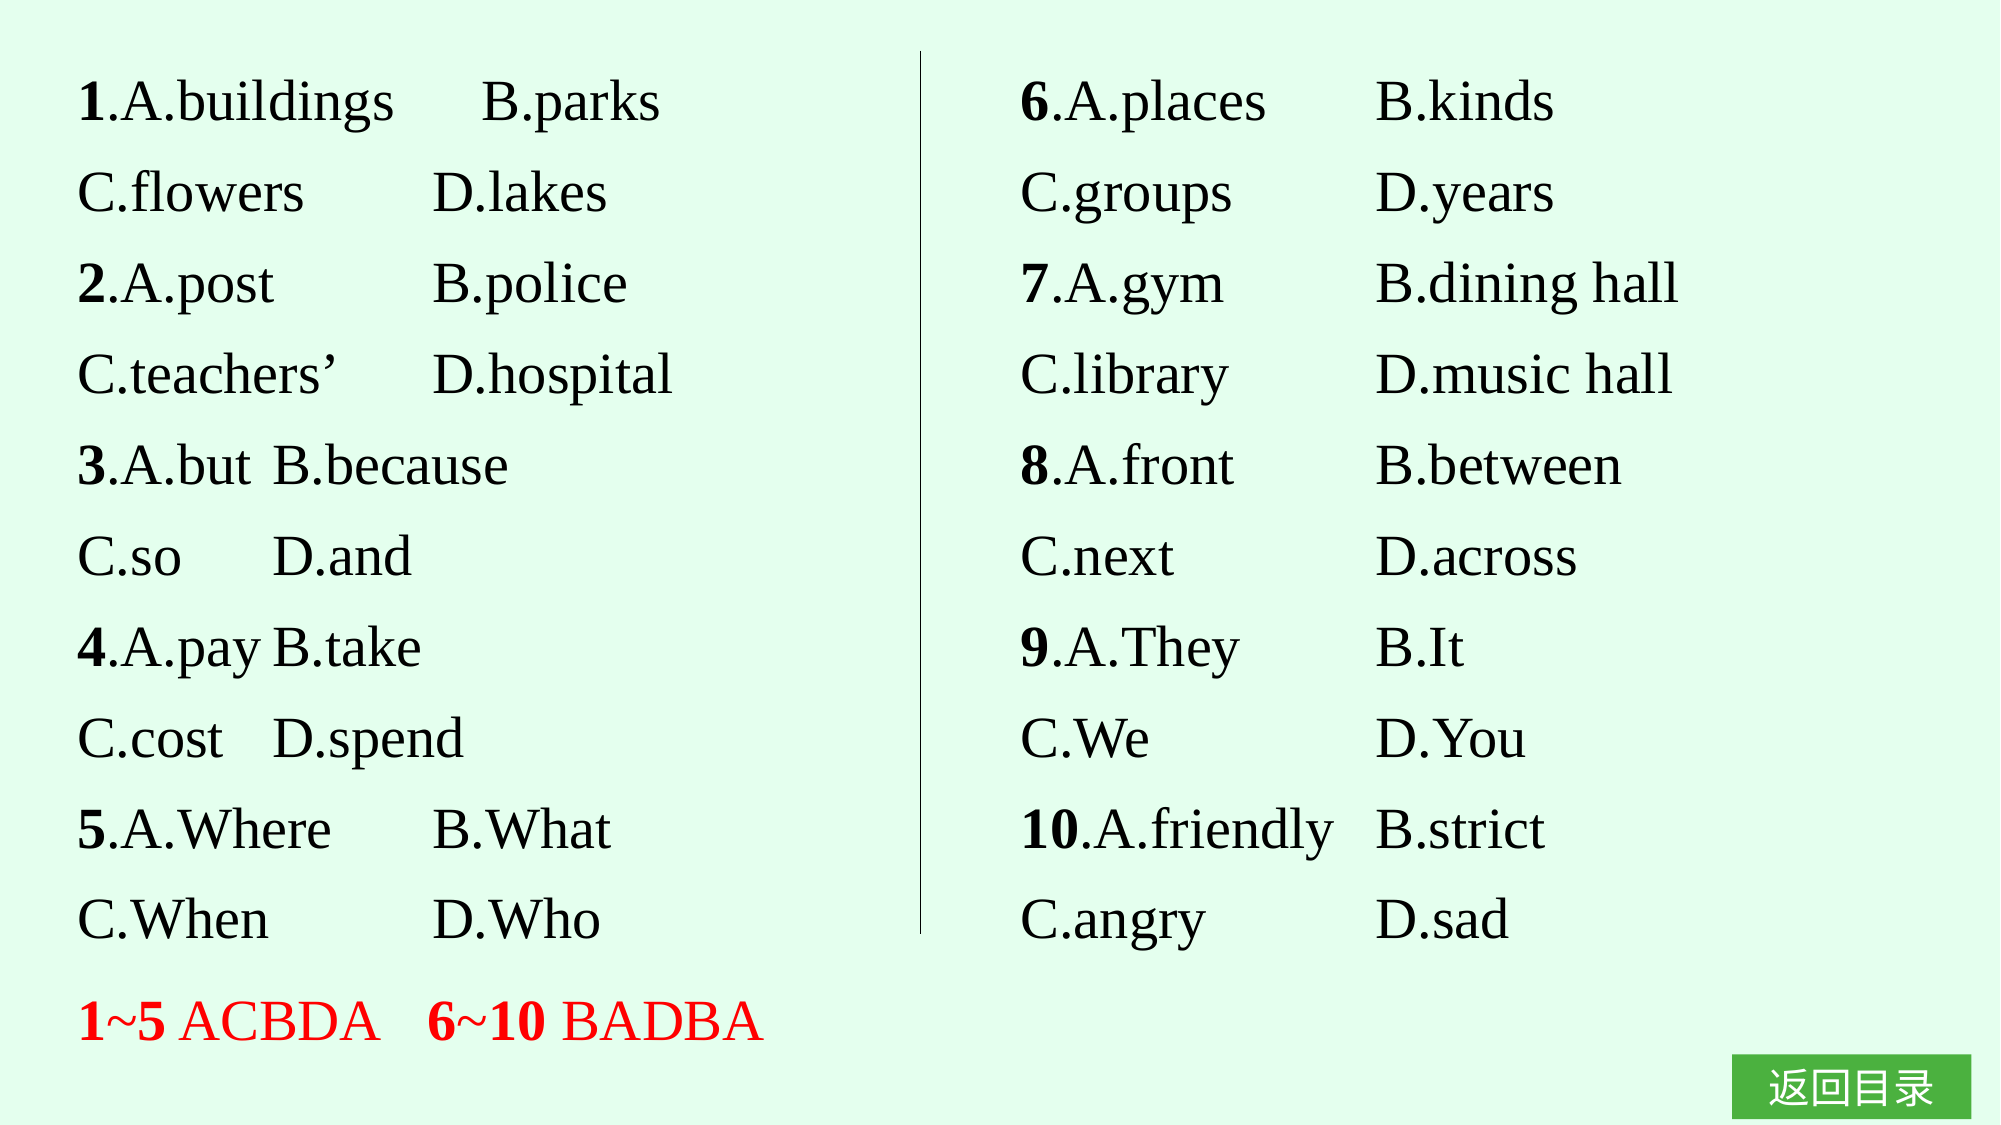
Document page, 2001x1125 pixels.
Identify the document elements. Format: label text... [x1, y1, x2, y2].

text_box 6.A.places B.kinds C.groups D.years 7.A.gym B.dining hall C.library D.music hall 8.A.front B.between C.next D.across 9.A.They B.It C.We D.You 10.A.friendly B.strict C.angry D.sad [1006, 33, 1938, 954]
text_box 1~5 ACBDA 6~10 BADBA [62, 954, 1938, 1060]
text_box 1.A.buildings B.parks C.flowers D.lakes 2.A.post B.police C.teachers’ D.hospital 3.A.but B.because C.so D.and 4.A.pay B.take C.cost D.spend 5.A.Where B.What C.When D.Who [62, 33, 808, 954]
